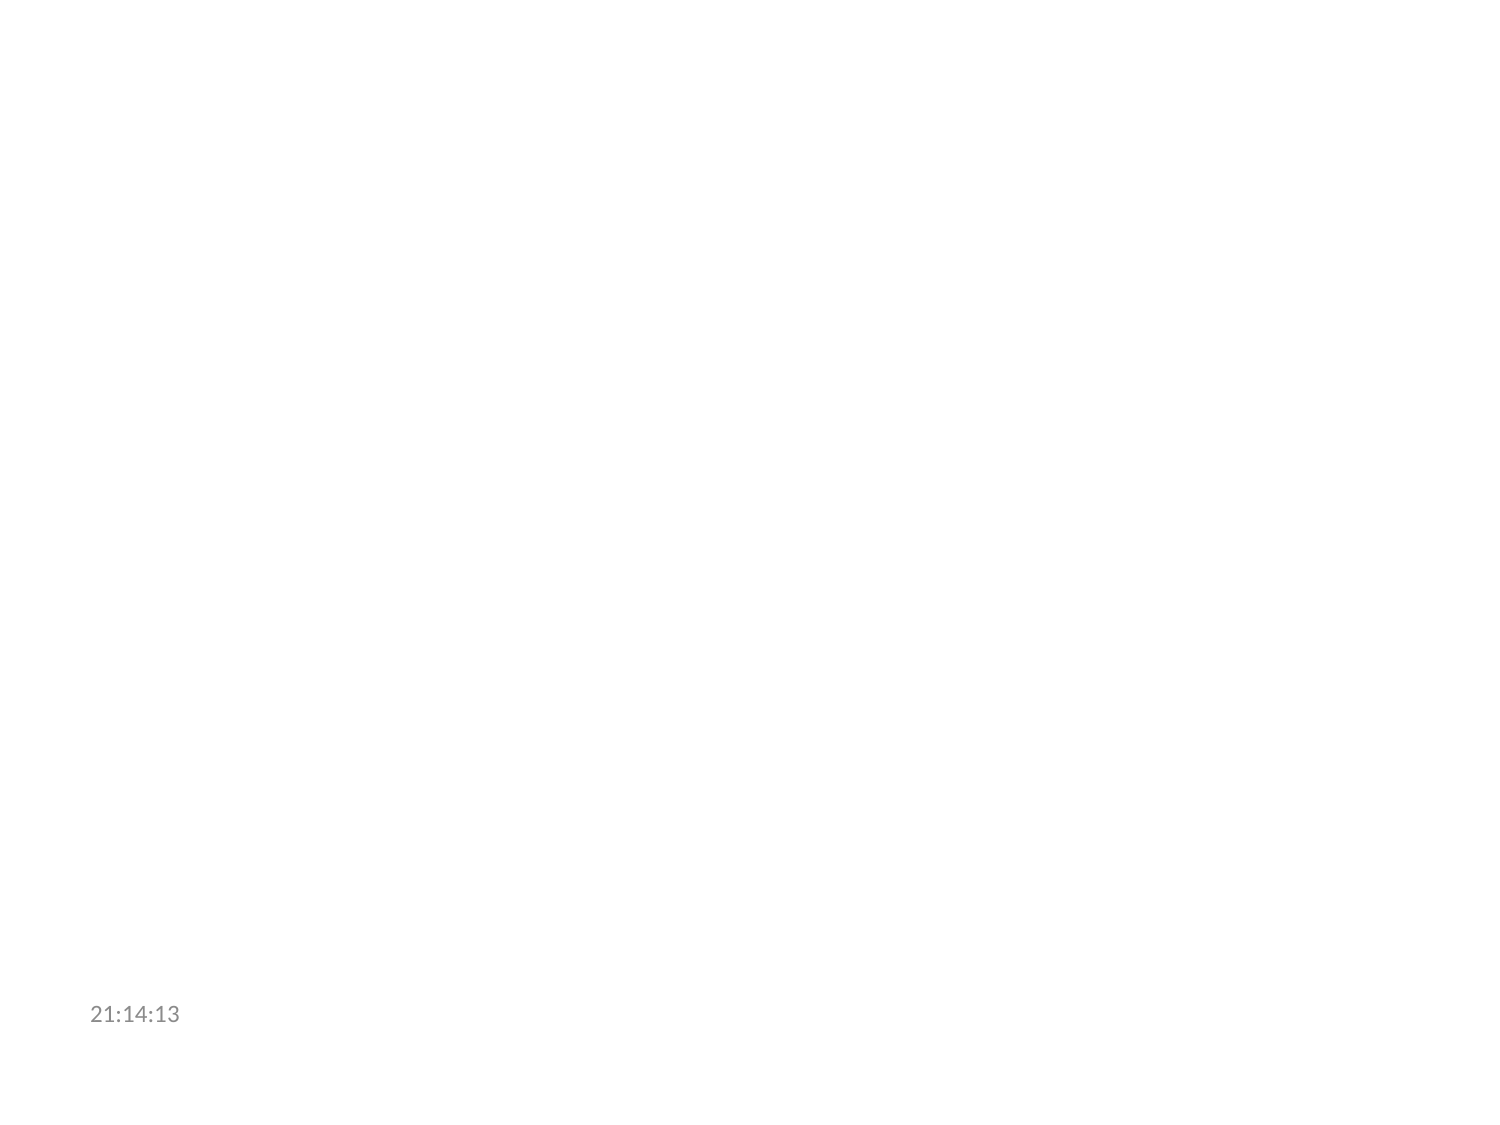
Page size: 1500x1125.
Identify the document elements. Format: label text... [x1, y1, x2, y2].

text_box 15:35:09 [75, 982, 425, 1043]
